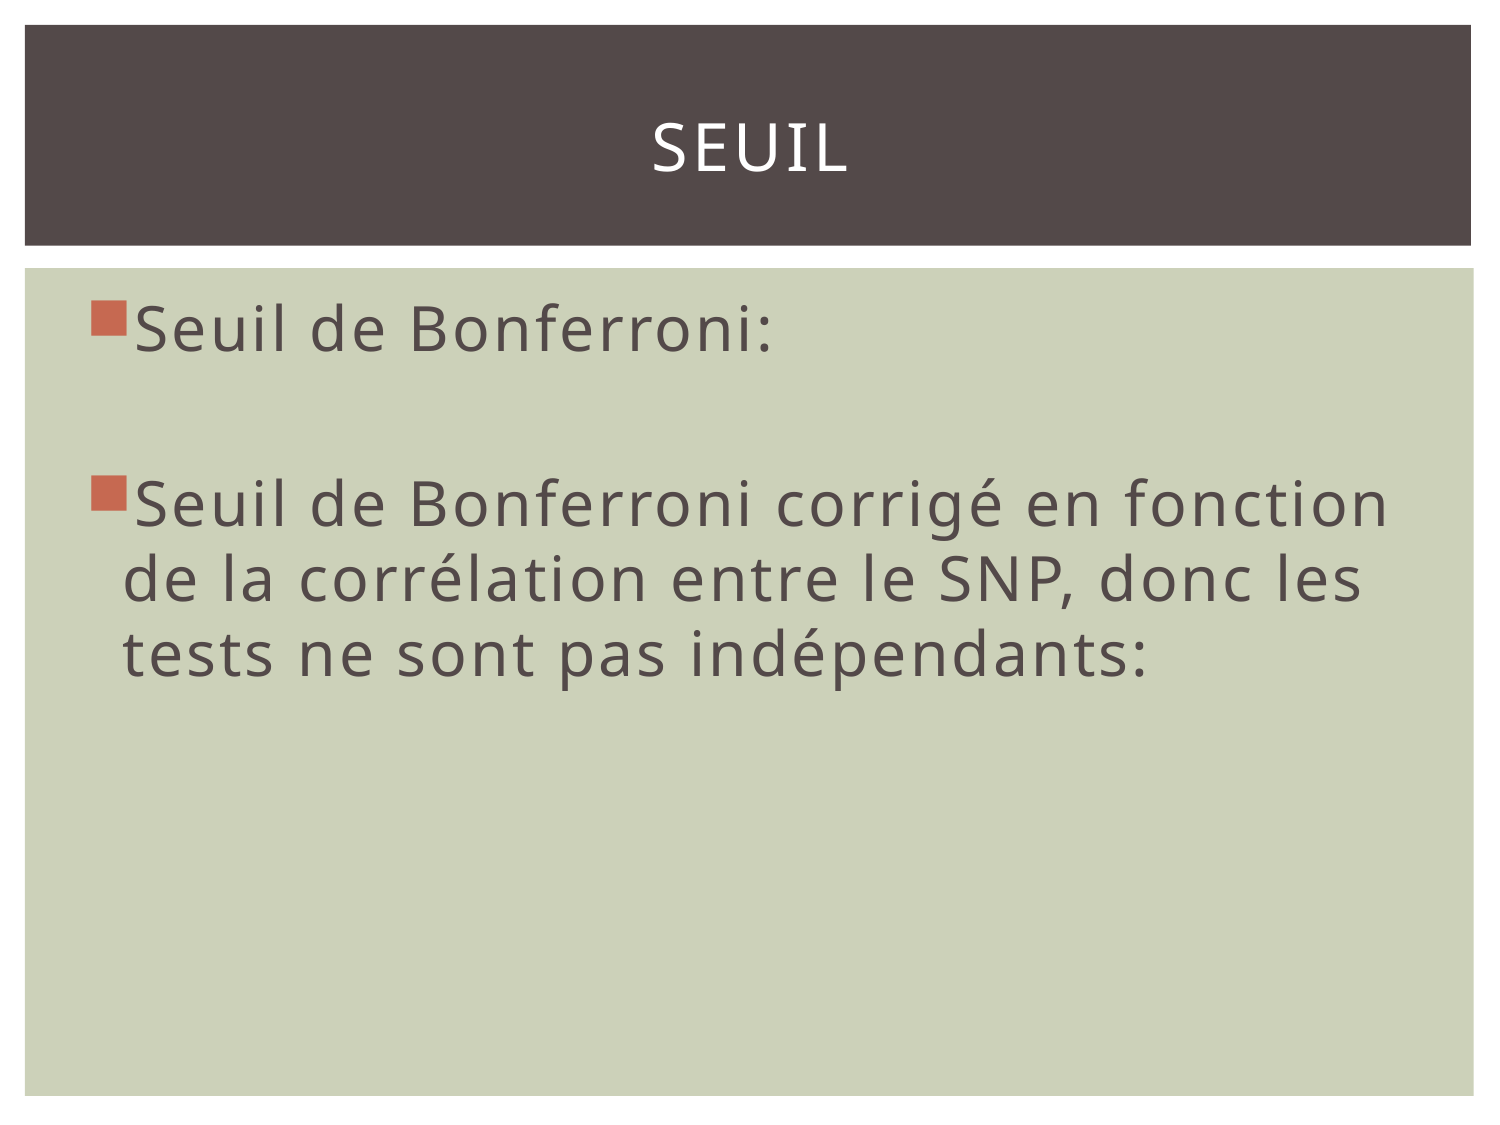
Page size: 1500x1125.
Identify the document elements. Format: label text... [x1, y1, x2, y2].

title seuil [62, 58, 1438, 232]
